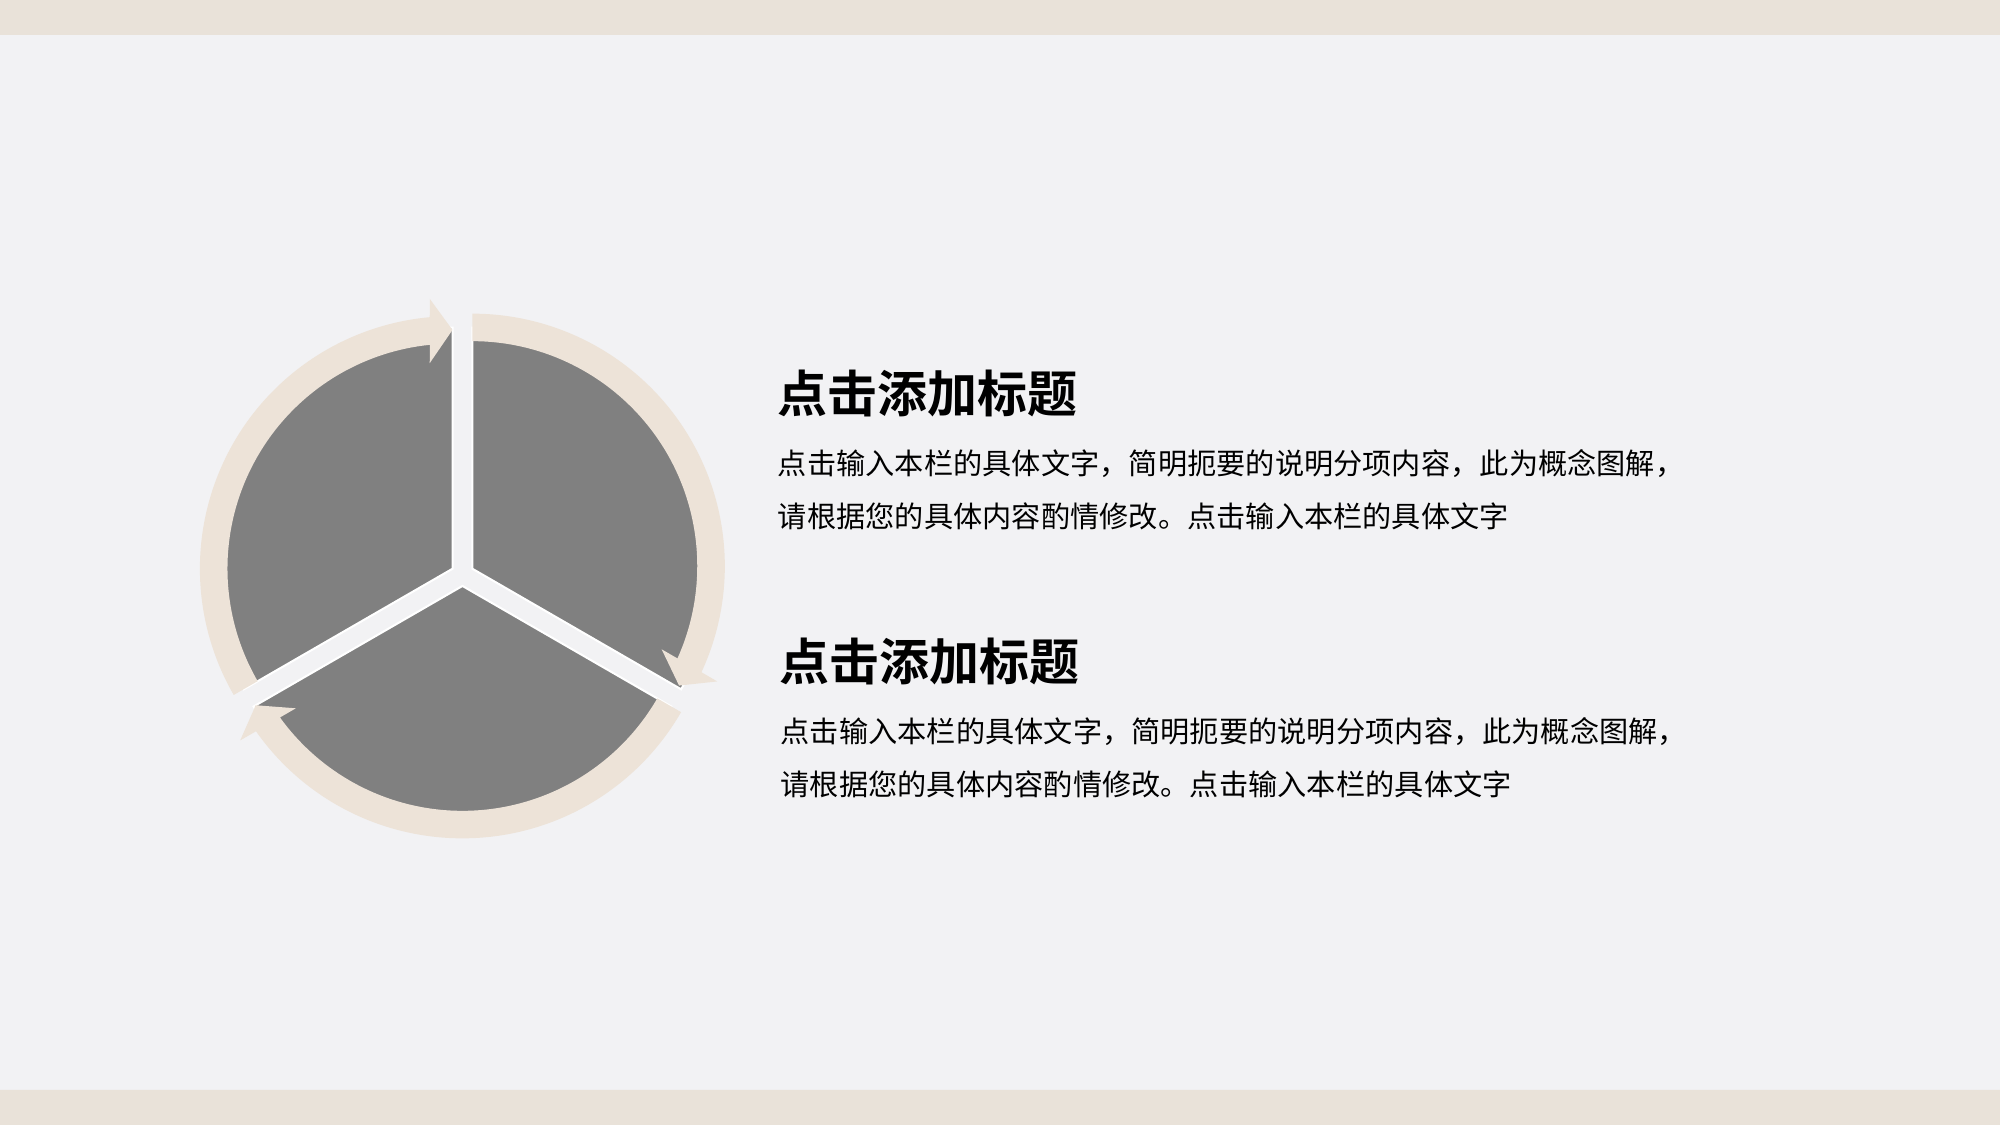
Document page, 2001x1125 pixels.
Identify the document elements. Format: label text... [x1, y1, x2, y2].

text_box 点击添加标题 [765, 592, 1550, 698]
text_box [0, 0, 2000, 36]
text_box 点击添加标题 [762, 325, 1547, 430]
text_box 点击输入本栏的具体文字，简明扼要的说明分项内容，此为概念图解，请根据您的具体内容酌情修改。点击输入本栏的具体文字 [765, 688, 1704, 809]
text_box 点击输入本栏的具体文字，简明扼要的说明分项内容，此为概念图解，请根据您的具体内容酌情修改。点击输入本栏的具体文字 [763, 420, 1701, 541]
text_box [0, 1089, 2000, 1125]
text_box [181, 295, 744, 857]
